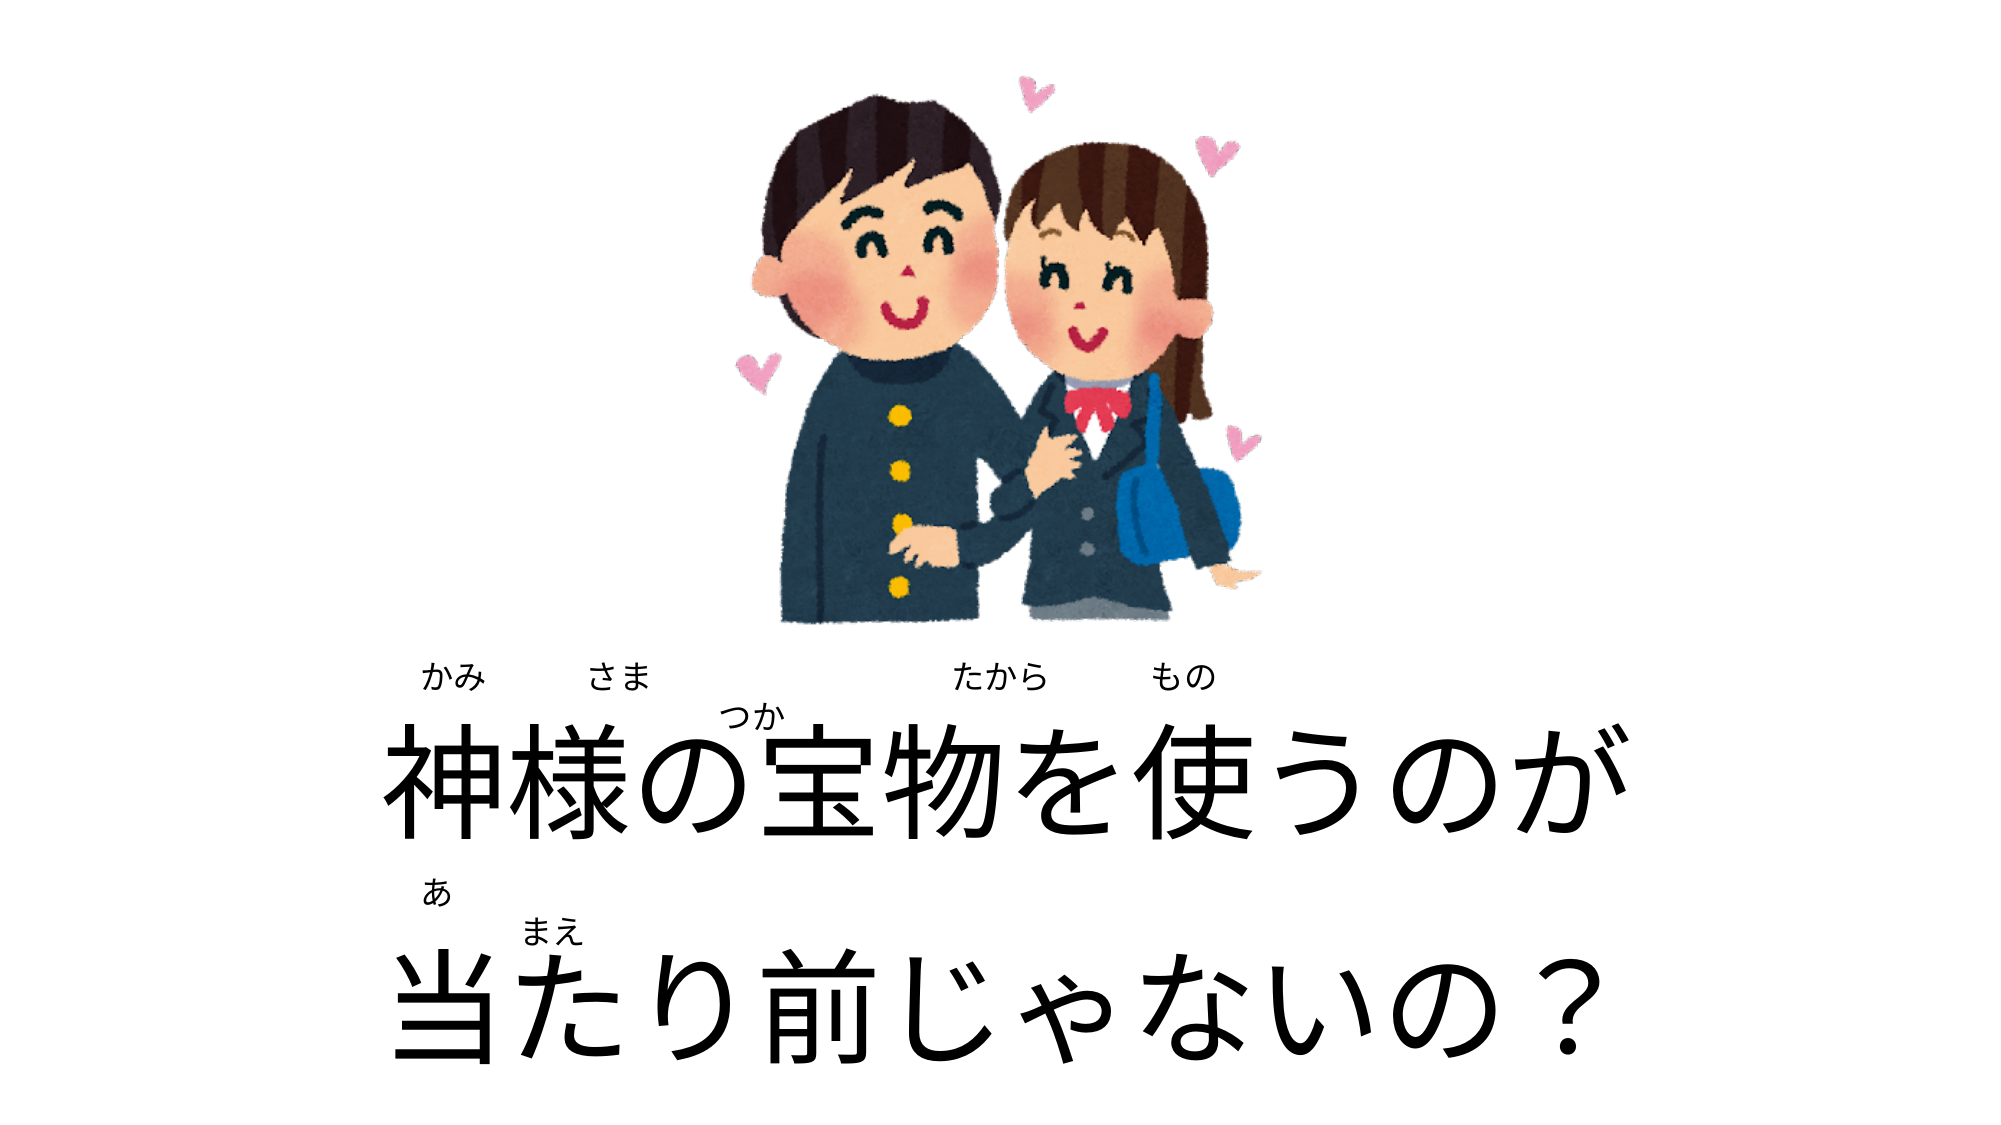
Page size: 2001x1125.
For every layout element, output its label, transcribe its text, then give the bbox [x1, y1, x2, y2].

text_box 神様の宝物を使うのが 当たり前じゃないの？ [367, 622, 1856, 1087]
text_box かみ さま たから もの つか [405, 648, 1284, 744]
text_box あ まえ [405, 864, 1000, 959]
picture [725, 59, 1275, 636]
